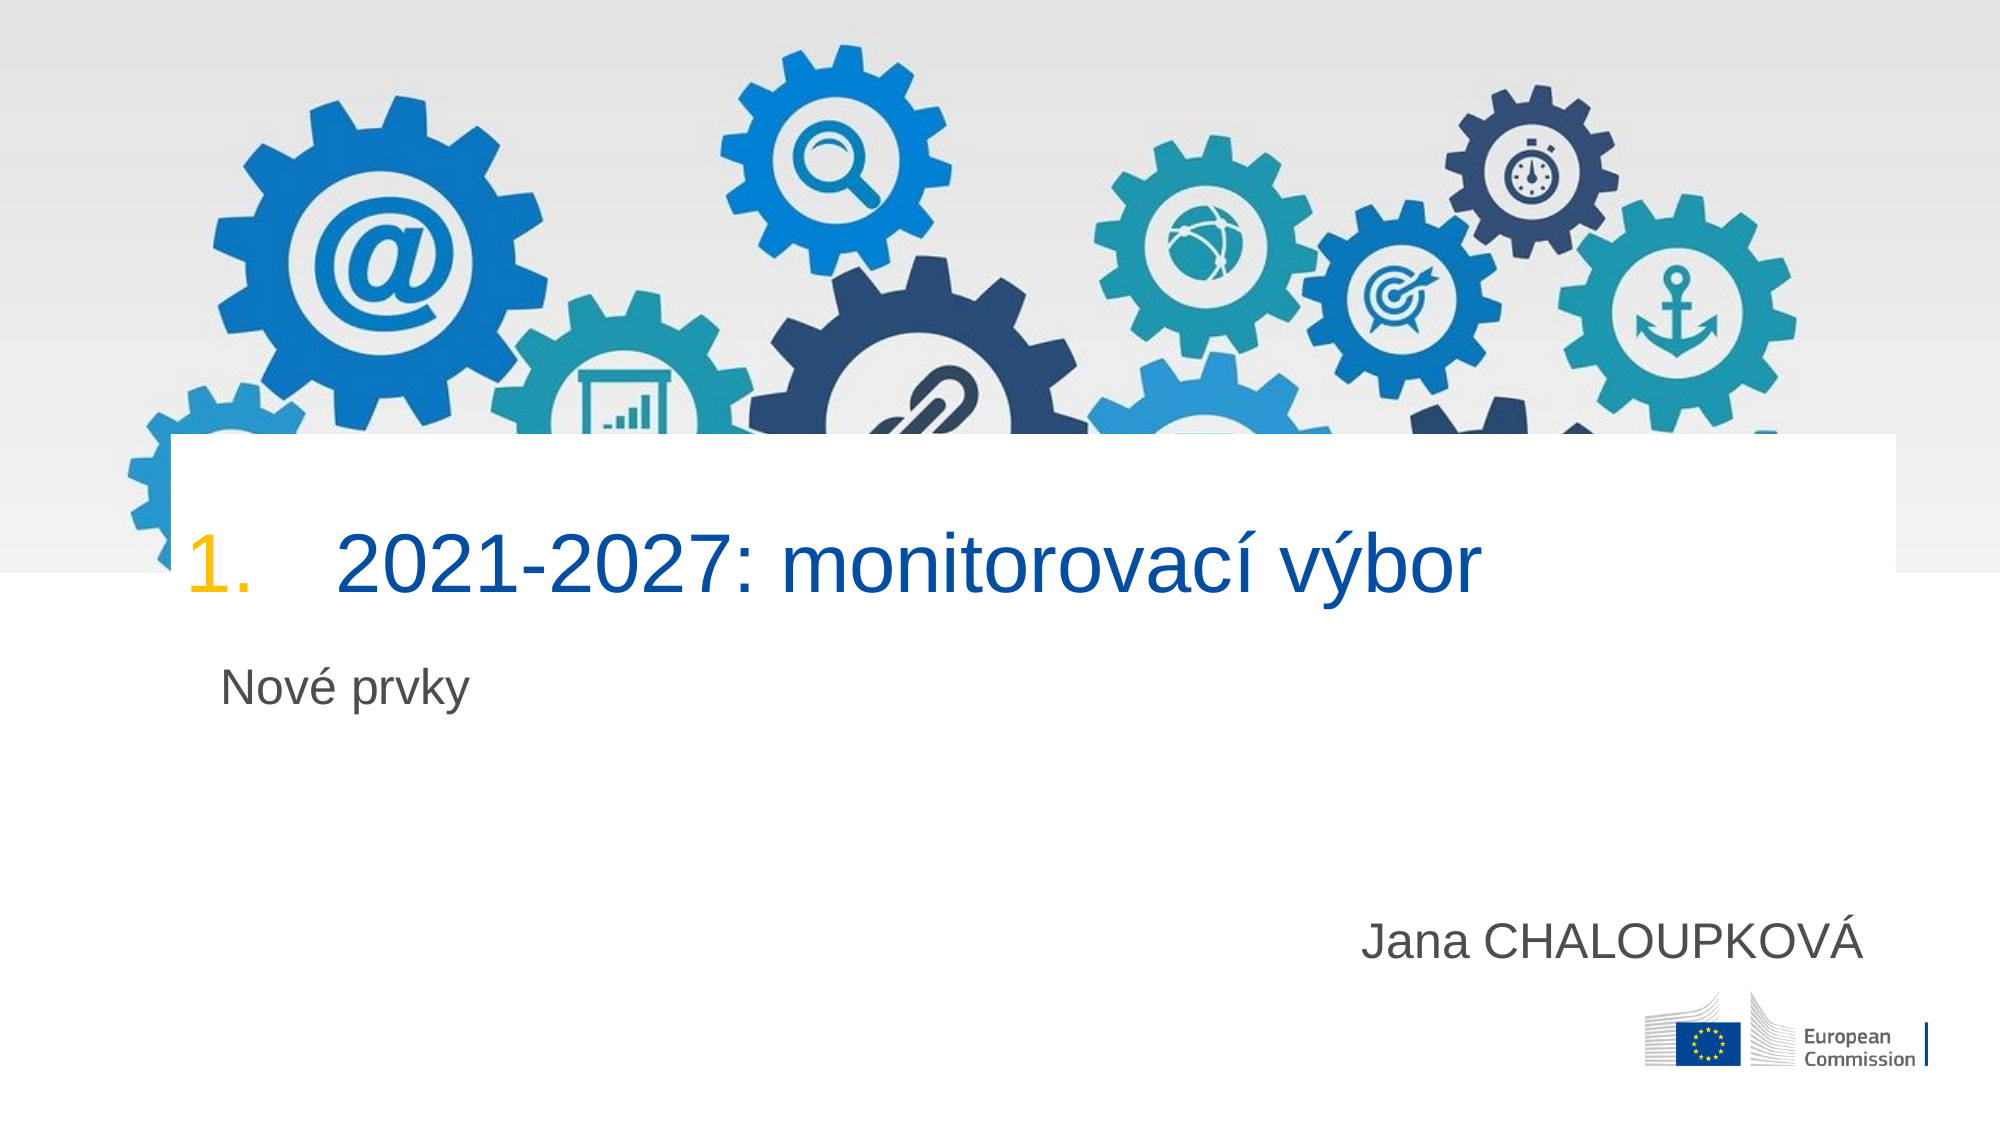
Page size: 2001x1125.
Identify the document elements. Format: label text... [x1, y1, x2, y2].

text_box Nové prvky [205, 647, 1861, 756]
picture [0, 0, 2000, 573]
title 1. 2021-2027: monitorovací výbor [170, 573, 1896, 611]
picture [1645, 991, 1928, 1066]
text_box Jana CHALOUPKOVÁ [443, 901, 1879, 1049]
